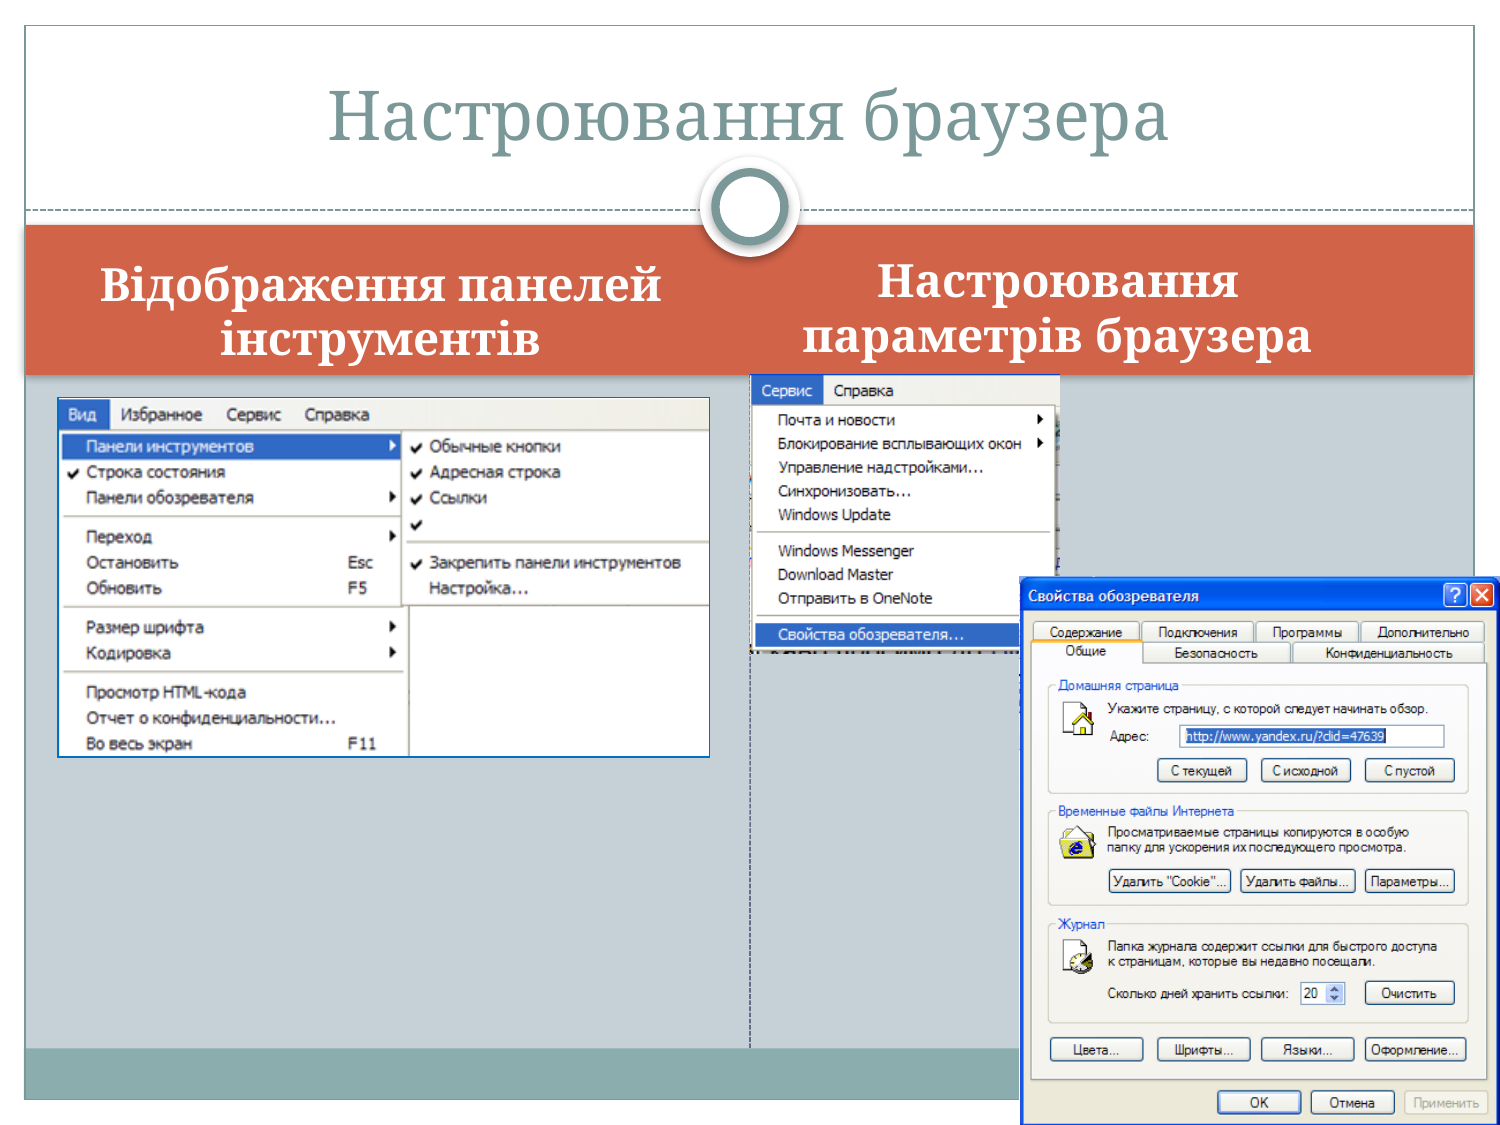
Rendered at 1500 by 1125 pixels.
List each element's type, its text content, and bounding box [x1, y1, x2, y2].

list Відображення панелей інструментів [48, 249, 714, 371]
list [1019, 576, 1500, 1125]
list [58, 398, 709, 757]
list Настроювання параметрів браузера [725, 245, 1391, 368]
picture [749, 374, 1060, 655]
title Настроювання браузера [49, 37, 1450, 162]
